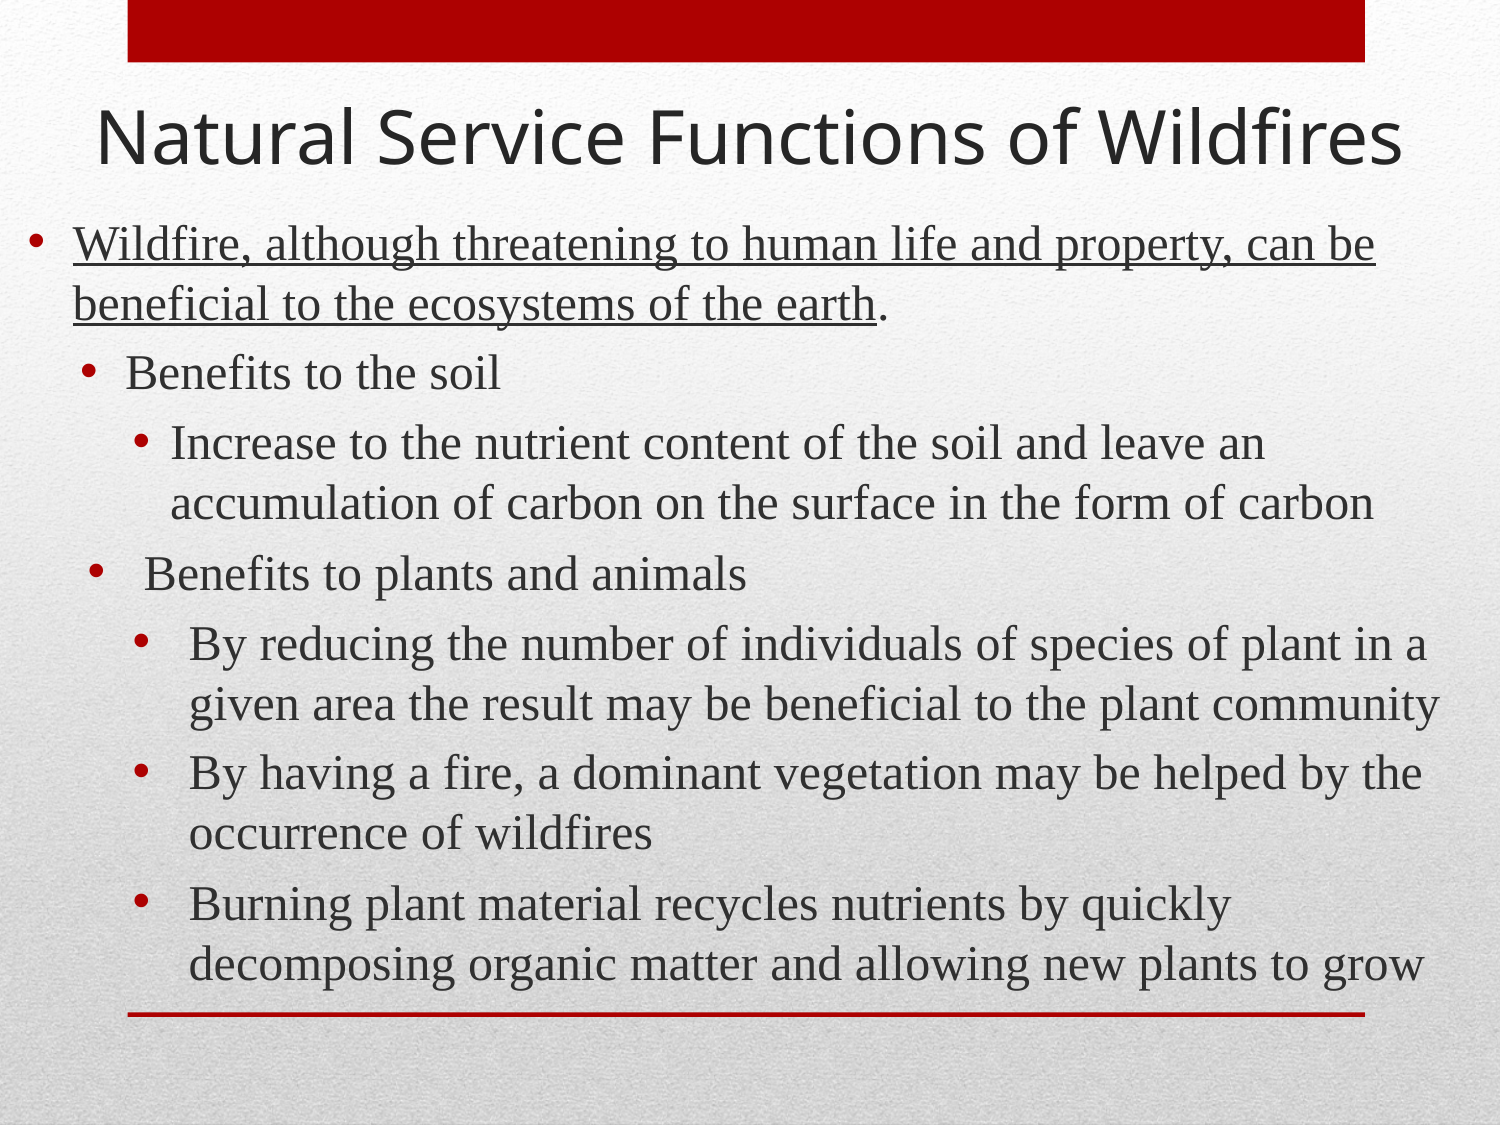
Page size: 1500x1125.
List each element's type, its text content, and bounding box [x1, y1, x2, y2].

list Wildfire, although threatening to human life and property, can be beneficial to the ecosystems of the earth. Benefits to the soil Increase to the nutrient content of the soil and leave an accumulation of carbon on the surface in the form of carbon Benefits to plants and animals By reducing the number of individuals of species of plant in a given area the result may be beneficial to the plant community By having a fire, a dominant vegetation may be helped by the occurrence of wildfires Burning plant material recycles nutrients by quickly decomposing organic matter and allowing new plants to grow [12, 200, 1488, 1000]
title Natural Service Functions of Wildfires [75, 0, 1425, 188]
